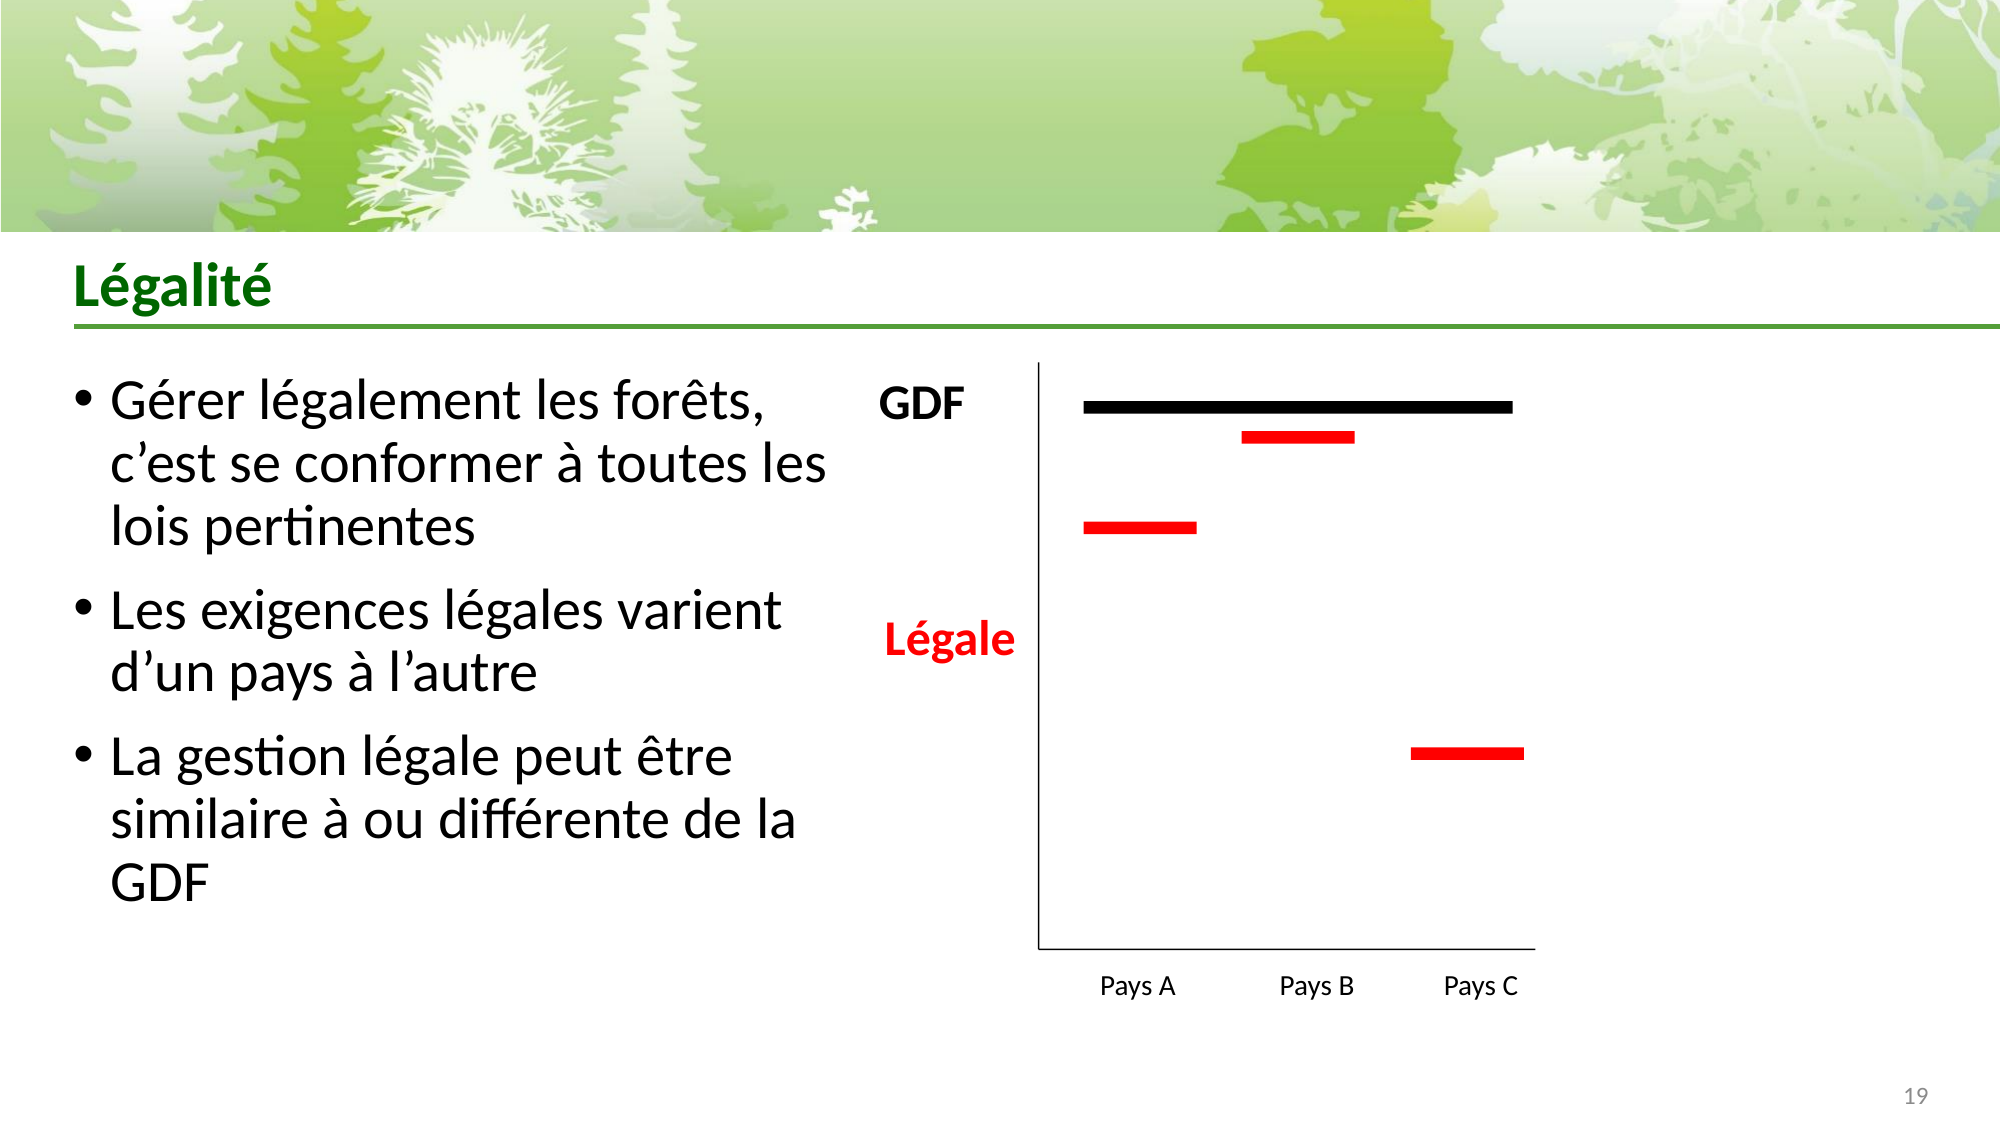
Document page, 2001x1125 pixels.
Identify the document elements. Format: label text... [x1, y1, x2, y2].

list Gérer légalement les forêts, c’est se conformer à toutes les lois pertinentes Les exigences légales varient d’un pays à l’autre La gestion légale peut être similaire à ou différente de la GDF [58, 362, 864, 1105]
picture [0, 0, 2000, 232]
title Légalité [58, 192, 1409, 362]
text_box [863, 361, 1566, 1010]
slide_number 19 [1493, 1065, 1944, 1125]
